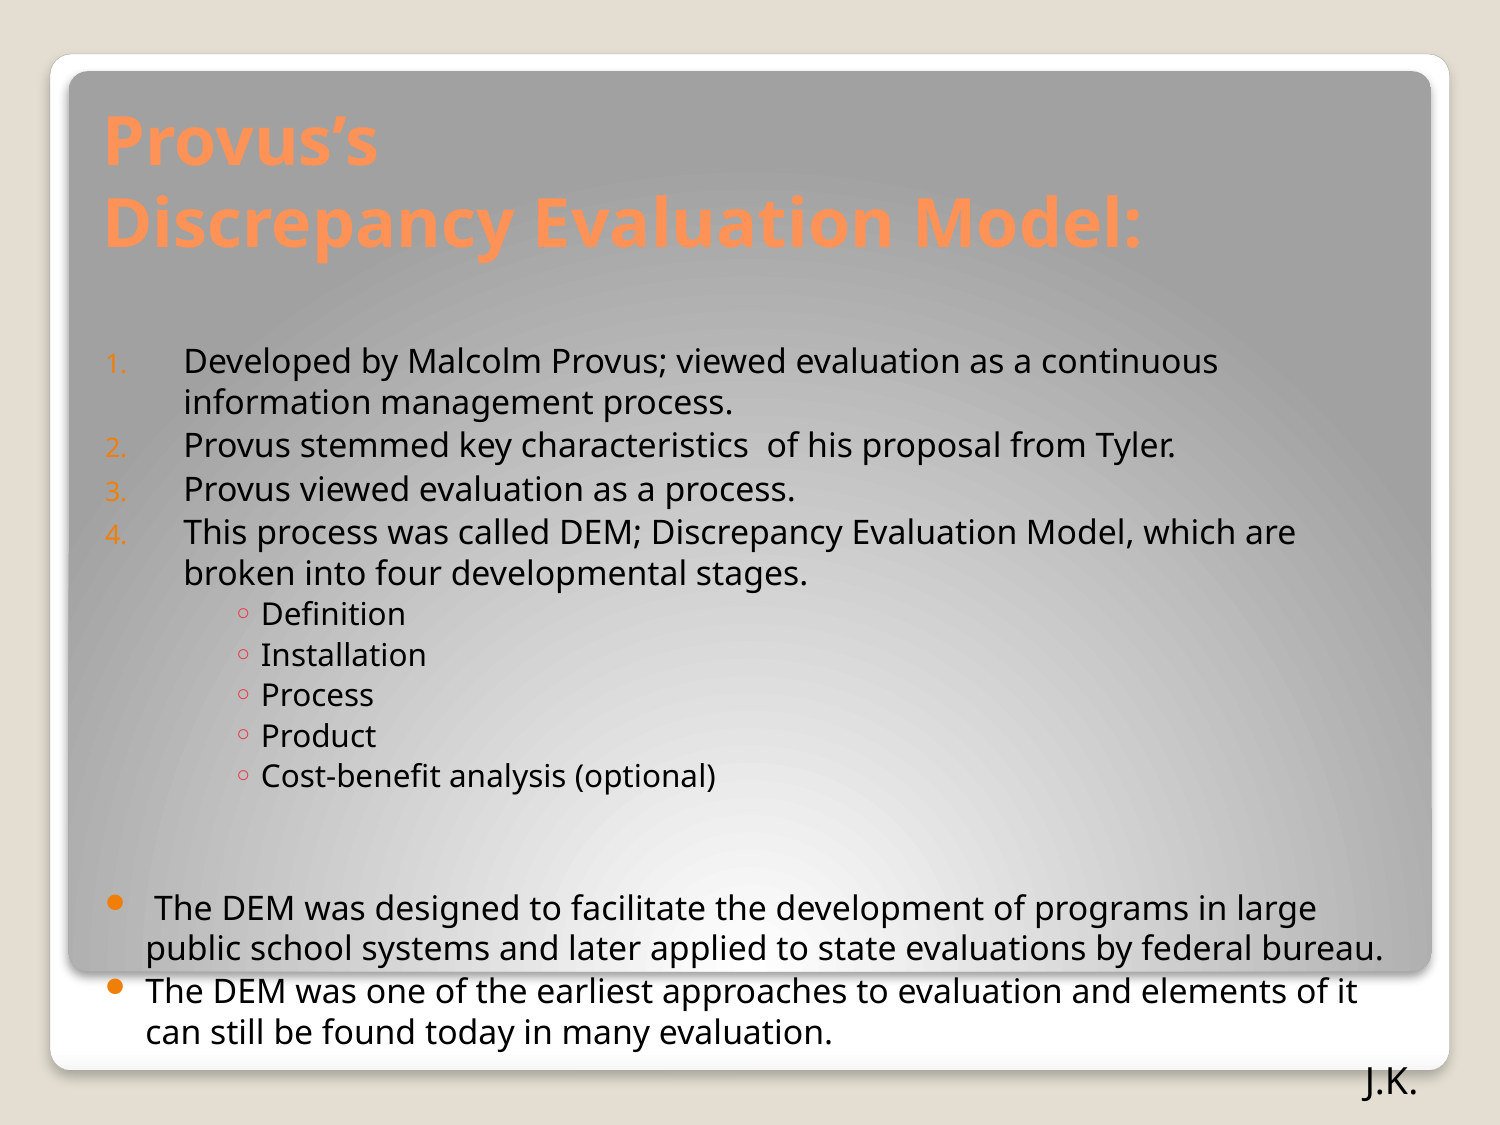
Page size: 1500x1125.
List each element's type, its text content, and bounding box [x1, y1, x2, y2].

title Provus’s Discrepancy Evaluation Model: [87, 87, 1430, 350]
text_box J.K. [1350, 1049, 1450, 1110]
list Developed by Malcolm Provus; viewed evaluation as a continuous information management process. Provus stemmed key characteristics of his proposal from Tyler. Provus viewed evaluation as a process. This process was called DEM; Discrepancy Evaluation Model, which are broken into four developmental stages. Definition Installation Process Product Cost-benefit analysis (optional) The DEM was designed to facilitate the development of programs in large public school systems and later applied to state evaluations by federal bureau. The DEM was one of the earliest approaches to evaluation and elements of it can still be found today in many evaluation. [75, 324, 1418, 1075]
